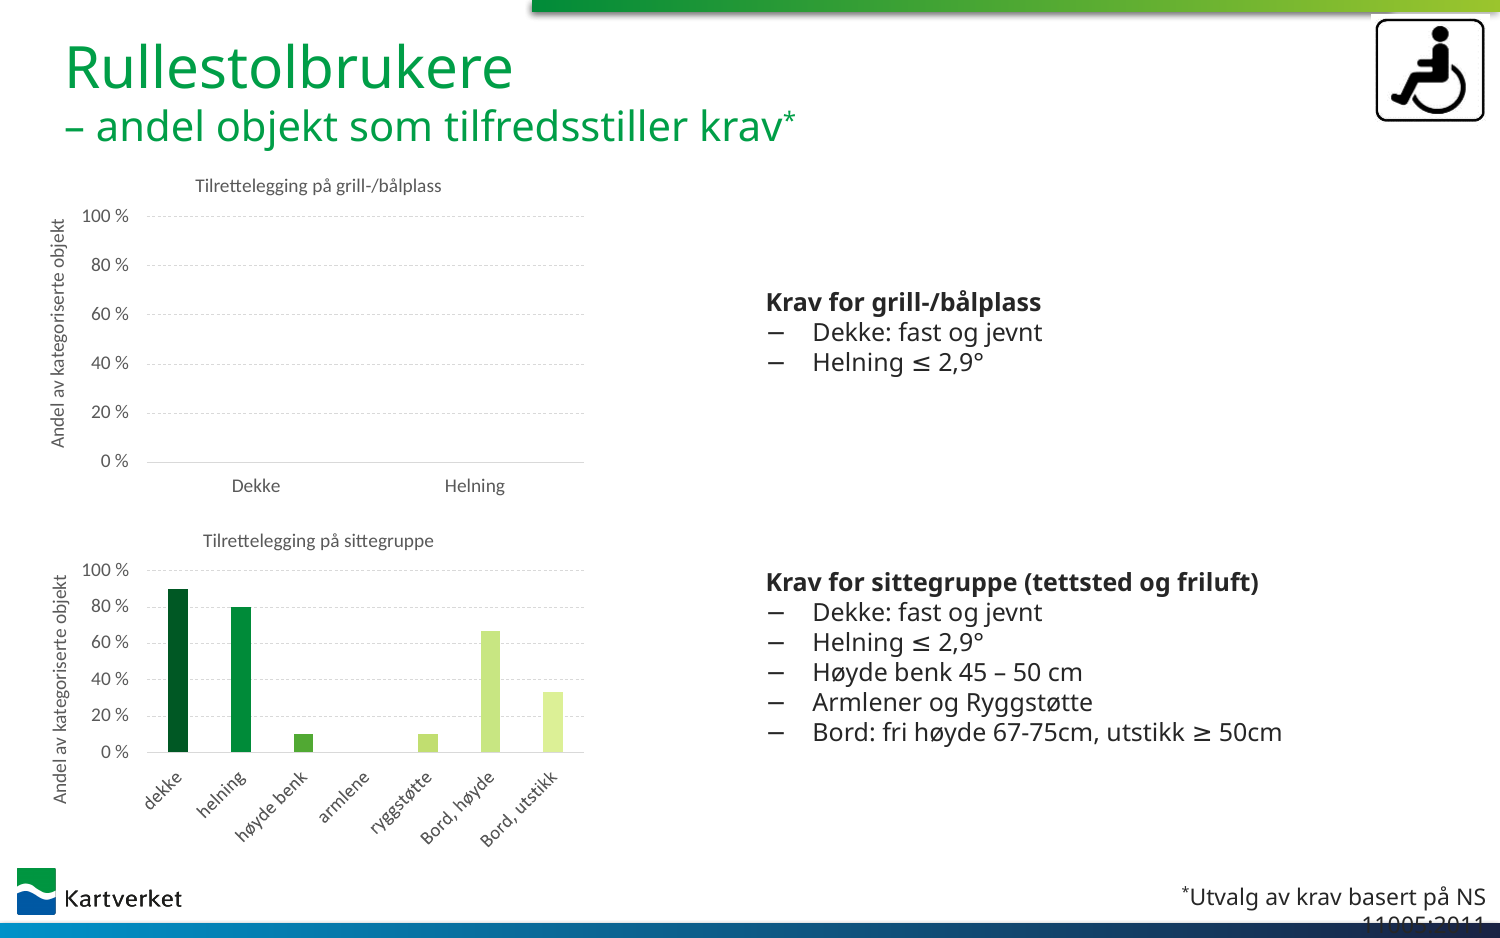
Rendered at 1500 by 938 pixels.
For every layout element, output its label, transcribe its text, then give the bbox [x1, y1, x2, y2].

text_box Krav for grill-/bålplass Dekke: fast og jevnt Helning ≤ 2,9° [750, 279, 1452, 384]
picture [41, 520, 596, 859]
text_box *Utvalg av krav basert på NS 11005:2011 [1068, 873, 1500, 938]
picture [41, 166, 596, 505]
text_box Rullestolbrukere – andel objekt som tilfredsstiller krav* [49, 14, 1431, 158]
picture [1371, 13, 1491, 127]
text_box Krav for sittegruppe (tettsted og friluft) Dekke: fast og jevnt Helning ≤ 2,9° Høyde benk 45 – 50 cm Armlener og Ryggstøtte Bord: fri høyde 67-75cm, utstikk ≥ 50cm [750, 559, 1500, 754]
